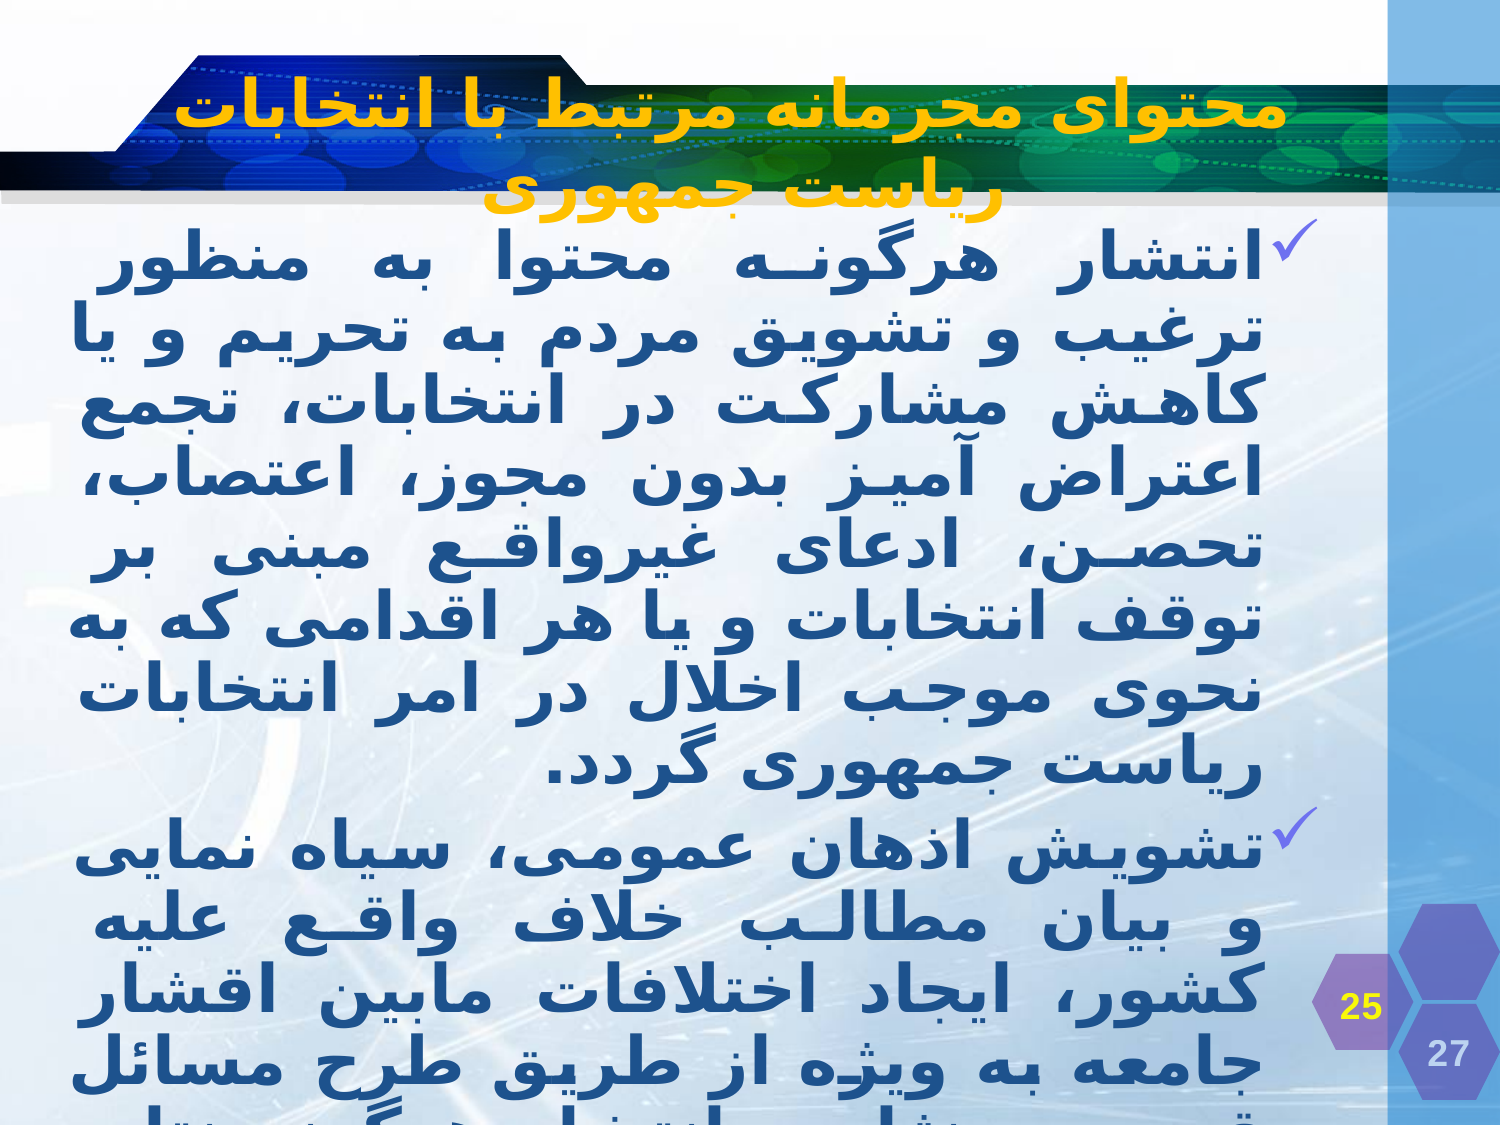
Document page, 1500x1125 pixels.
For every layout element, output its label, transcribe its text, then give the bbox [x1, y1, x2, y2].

text_box 27 [1412, 1021, 1488, 1082]
picture [0, 0, 1500, 1125]
title محتوای مجرمانه مرتبط با انتخابات ریاست جمهوری [99, 95, 1388, 188]
list انتشار هرگونه محتوا به منظور ترغیب و تشویق مردم به تحریم و یا کاهش مشارکت در انتخابات، تجمع اعتراض آمیز بدون مجوز، اعتصاب، تحصن، ادعای غیرواقع مبنی بر توقف انتخابات و یا هر اقدامی که به نحوی موجب اخلال در امر انتخابات ریاست جمهوری گردد. تشویش اذهان عمومی، سیاه نمایی و بیان مطالب خلاف واقع علیه کشور، ایجاد اختلافات مابین اقشار جامعه به ویژه از طریق طرح مسائل قومی و نژادی، انتشار هرگونه نتایج نظر سازی و نظرسنجی کاذب در خصوص انتخابات و نامزدهای انتخابات ریاست جمهوری انتشار و تبلیغ علائم تحریم انتخابات [50, 214, 1338, 1058]
text_box 25 [1324, 974, 1400, 1035]
